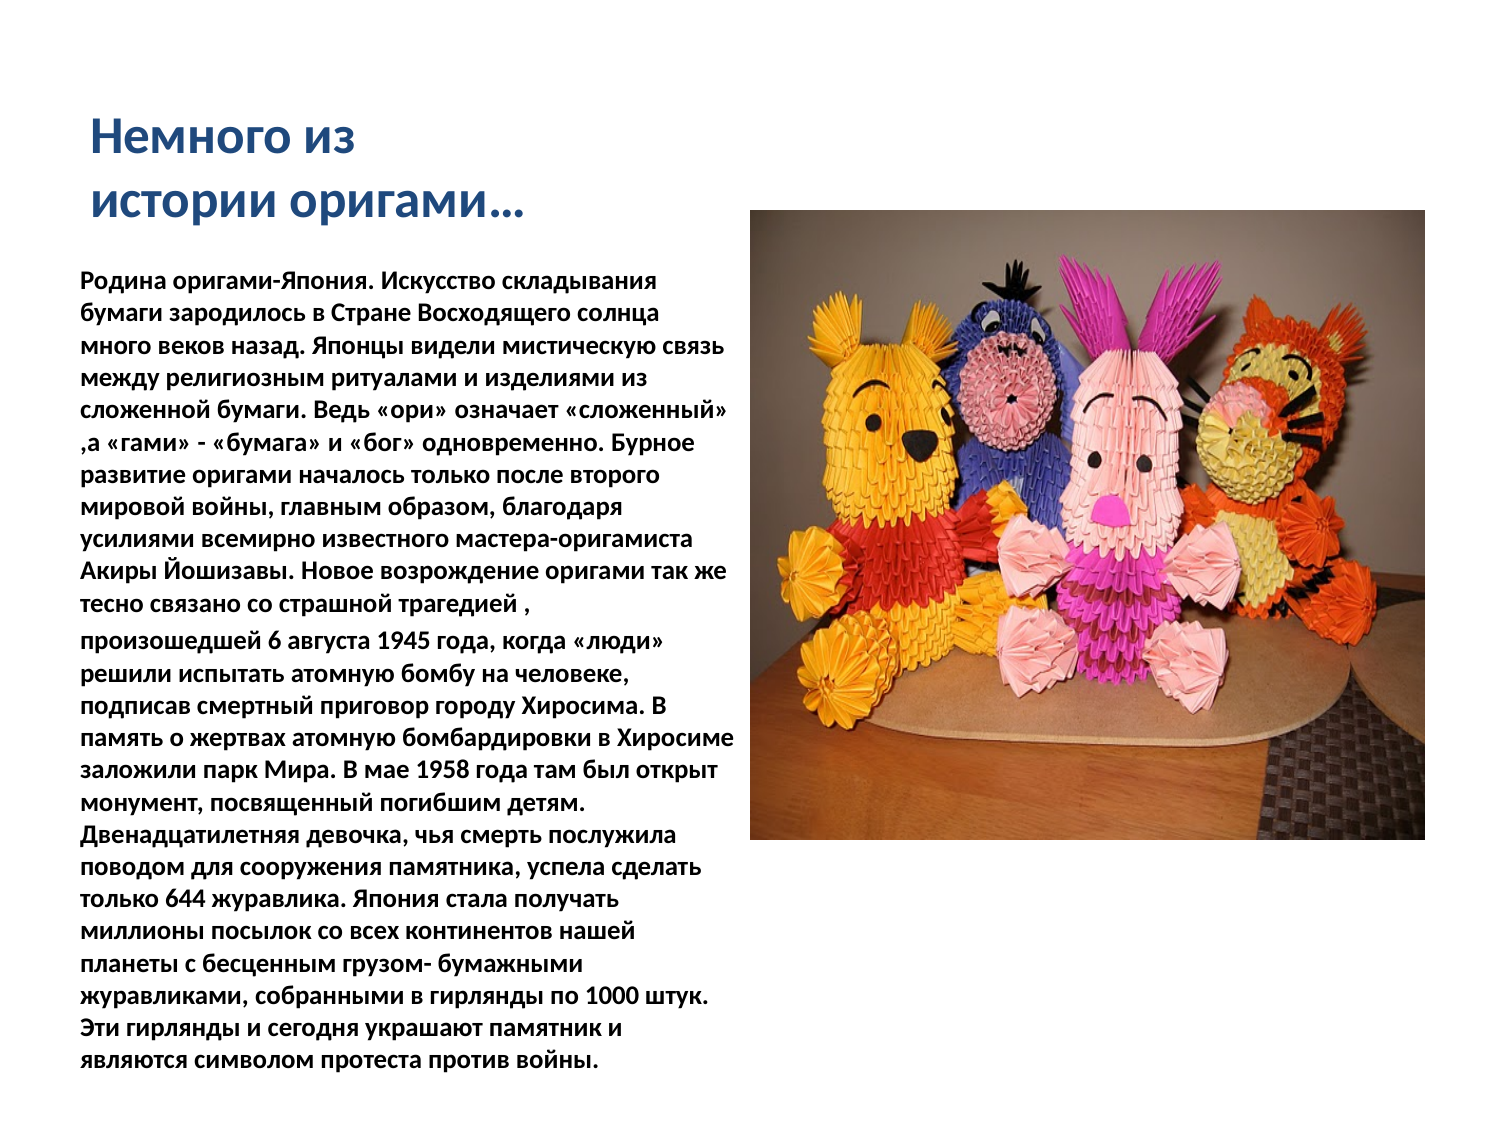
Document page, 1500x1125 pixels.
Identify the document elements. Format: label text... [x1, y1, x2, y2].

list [749, 210, 1426, 840]
list Родина оригами-Япония. Искусство складывания бумаги зародилось в Стране Восходящего солнца много веков назад. Японцы видели мистическую связь между религиозным ритуалами и изделиями из сложенной бумаги. Ведь «ори» означает «сложенный» ,а «гами» - «бумага» и «бог» одновременно. Бурное развитие оригами началось только после второго мировой войны, главным образом, благодаря усилиями всемирно известного мастера-оригамиста Акиры Йошизавы. Новое возрождение оригами так же тесно связано со страшной трагедией , произошедшей 6 августа 1945 года, когда «люди» решили испытать атомную бомбу на человеке, подписав смертный приговор городу Хиросима. В память о жертвах атомную бомбардировки в Хиросиме заложили парк Мира. В мае 1958 года там был открыт монумент, посвященный погибшим детям. Двенадцатилетняя девочка, чья смерть послужила поводом для сооружения памятника, успела сделать только 644 журавлика. Япония стала получать миллионы посылок со всех континентов нашей планеты с бесценным грузом- бумажными журавликами, собранными в гирлянды по 1000 штук. Эти гирлянды и сегодня украшают памятник и являются символом протеста против войны. [64, 255, 750, 1114]
title Немного из истории оригами… [75, 44, 569, 236]
